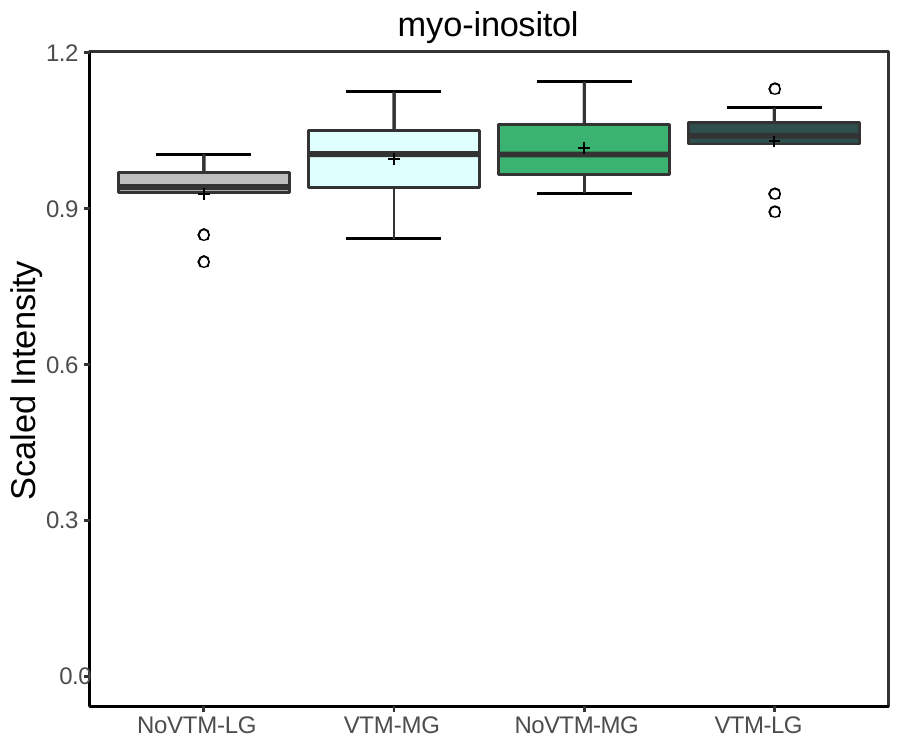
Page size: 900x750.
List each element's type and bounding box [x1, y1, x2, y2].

text_box [83, 50, 891, 738]
text_box [395, 0, 583, 44]
text_box [44, 35, 82, 66]
text_box [1, 256, 82, 534]
slide_number [134, 713, 275, 750]
footer [57, 661, 95, 750]
text_box [44, 191, 82, 222]
